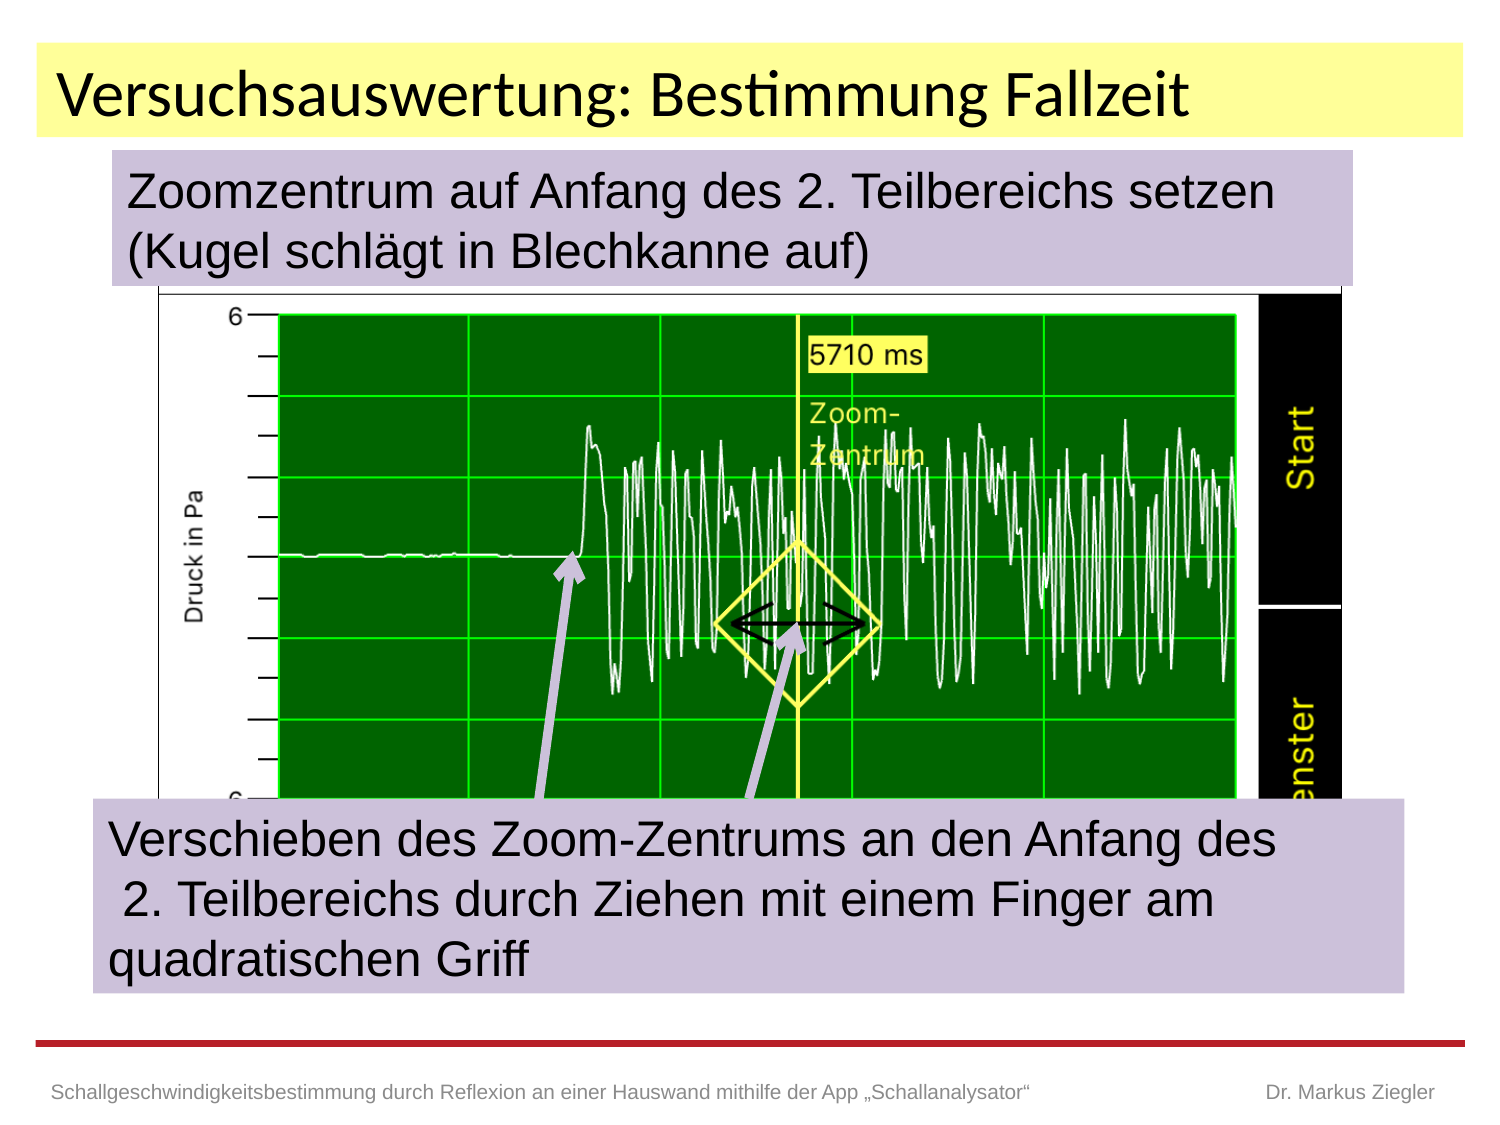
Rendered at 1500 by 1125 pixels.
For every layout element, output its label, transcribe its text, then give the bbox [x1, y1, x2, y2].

footer Schallgeschwindigkeitsbestimmung durch Reflexion an einer Hauswand mithilfe der App „Schallanalysator“ Dr. Markus Ziegler [35, 1061, 1459, 1122]
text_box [537, 550, 573, 811]
text_box Zoomzentrum auf Anfang des 2. Teilbereichs setzen (Kugel schlägt in Blechkanne auf) [112, 150, 1353, 286]
text_box Verschieben des Zoom-Zentrums an den Anfang des 2. Teilbereichs durch Ziehen mit einem Finger am quadratischen Griff [93, 798, 1405, 994]
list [158, 252, 1342, 920]
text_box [748, 621, 798, 799]
title Versuchsauswertung: Bestimmung Fallzeit [41, 42, 1459, 149]
